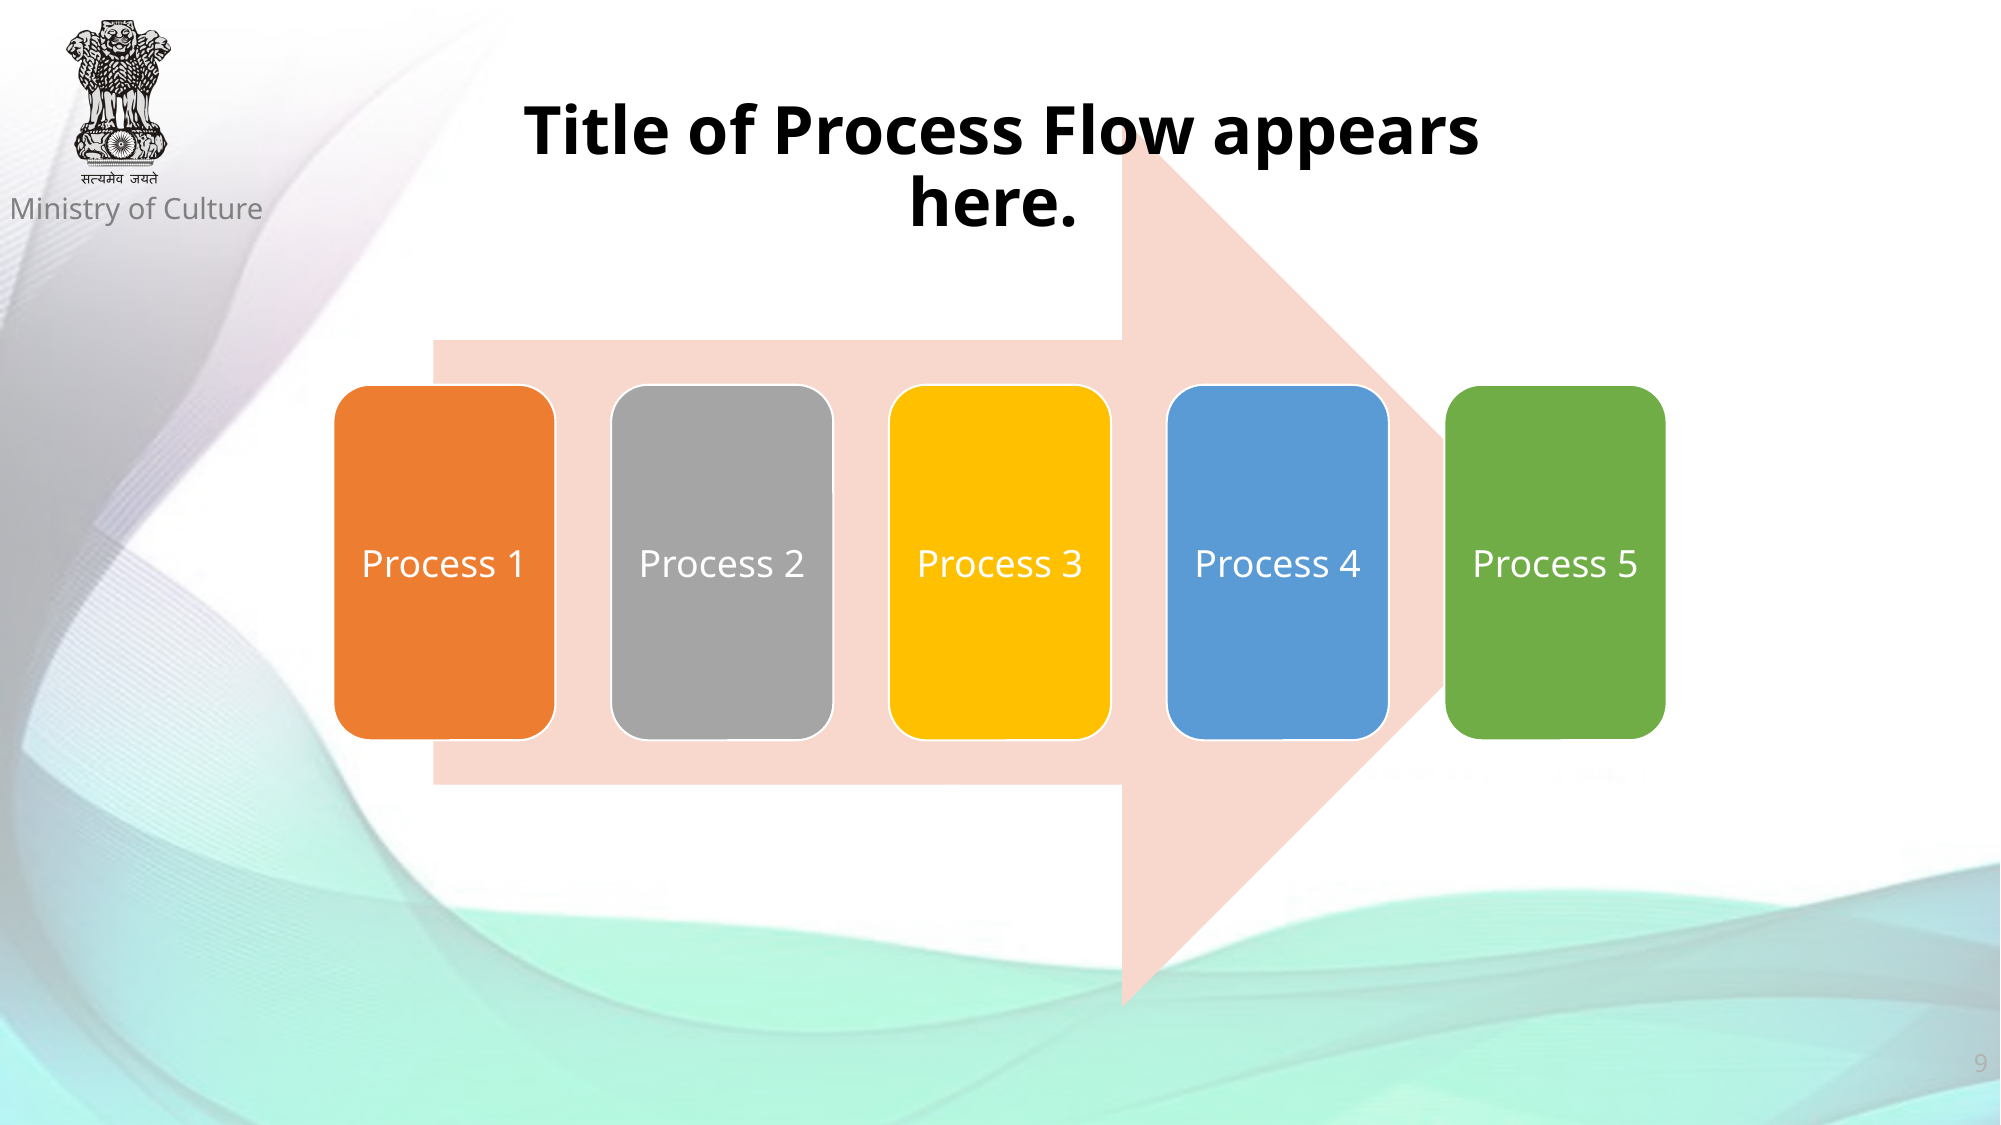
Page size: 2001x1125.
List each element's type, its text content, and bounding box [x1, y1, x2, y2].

text_box Title of Process Flow appears here. [491, 89, 1513, 117]
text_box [333, 117, 1667, 1007]
picture [66, 20, 171, 184]
slide_number 9 [1553, 1035, 2000, 1095]
